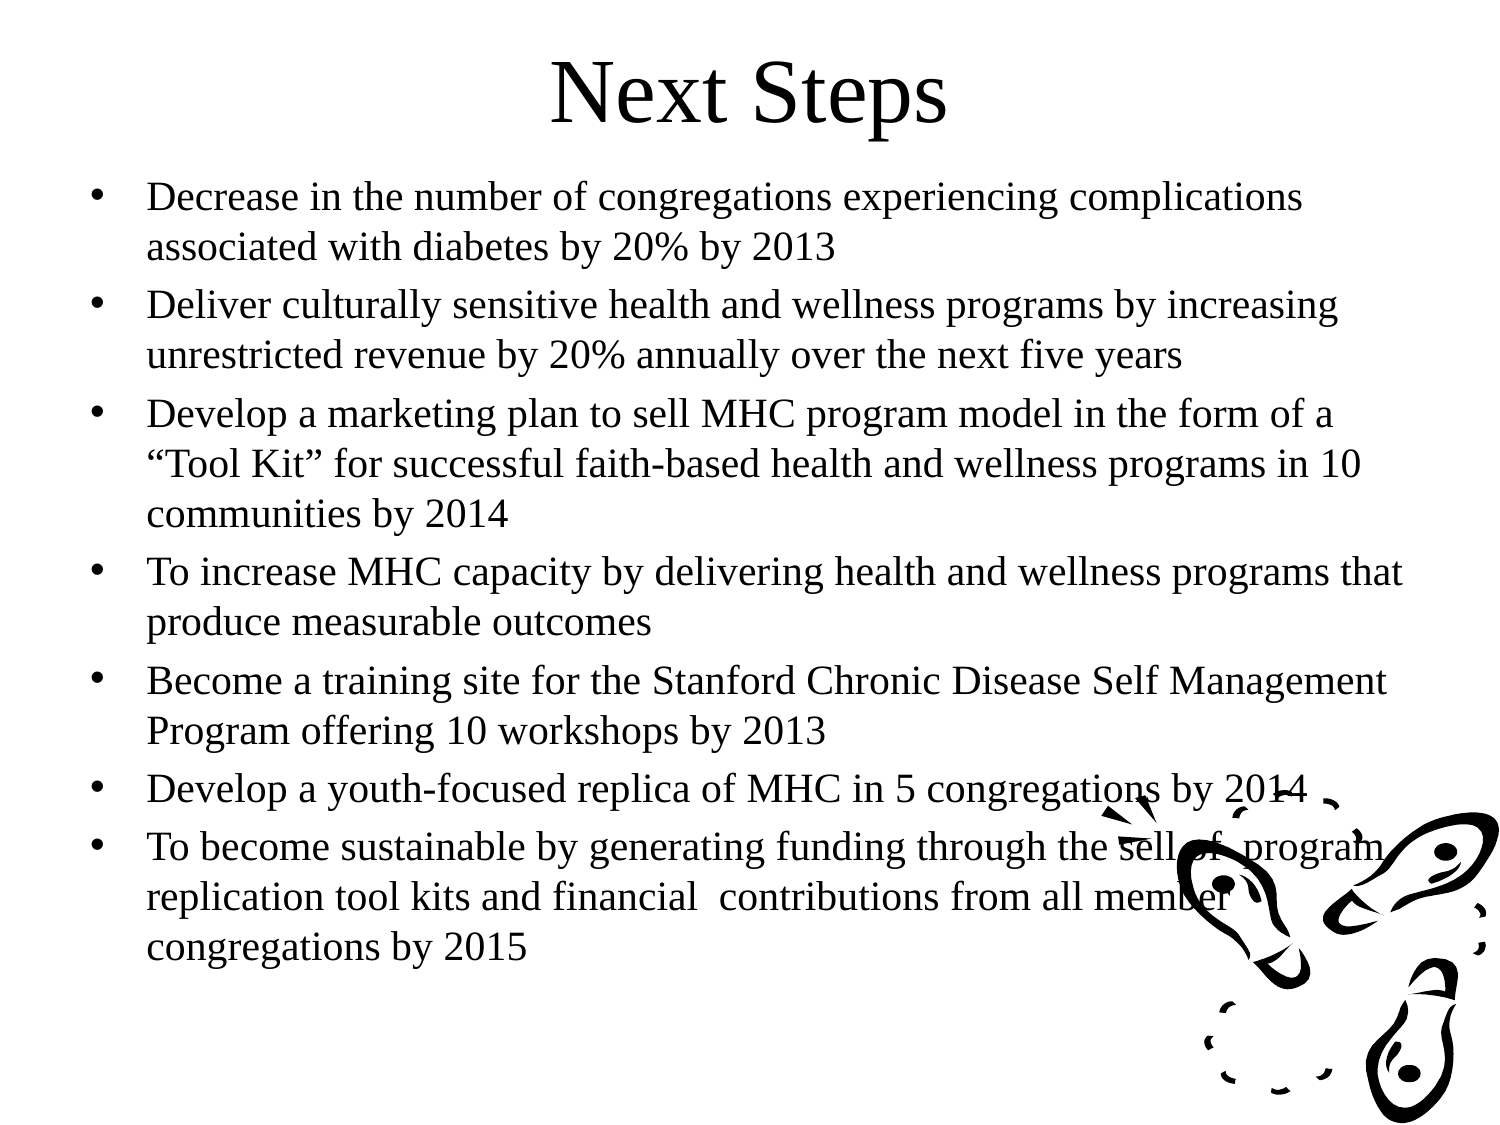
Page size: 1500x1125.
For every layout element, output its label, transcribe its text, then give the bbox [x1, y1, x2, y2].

title Next Steps [74, 10, 1426, 161]
picture [1101, 786, 1500, 1125]
list Decrease in the number of congregations experiencing complications associated with diabetes by 20% by 2013 Deliver culturally sensitive health and wellness programs by increasing unrestricted revenue by 20% annually over the next five years Develop a marketing plan to sell MHC program model in the form of a “Tool Kit” for successful faith-based health and wellness programs in 10 communities by 2014 To increase MHC capacity by delivering health and wellness programs that produce measurable outcomes Become a training site for the Stanford Chronic Disease Self Management Program offering 10 workshops by 2013 Develop a youth-focused replica of MHC in 5 congregations by 2014 To become sustainable by generating funding through the sell of program replication tool kits and financial contributions from all member congregations by 2015 [74, 161, 1426, 1089]
